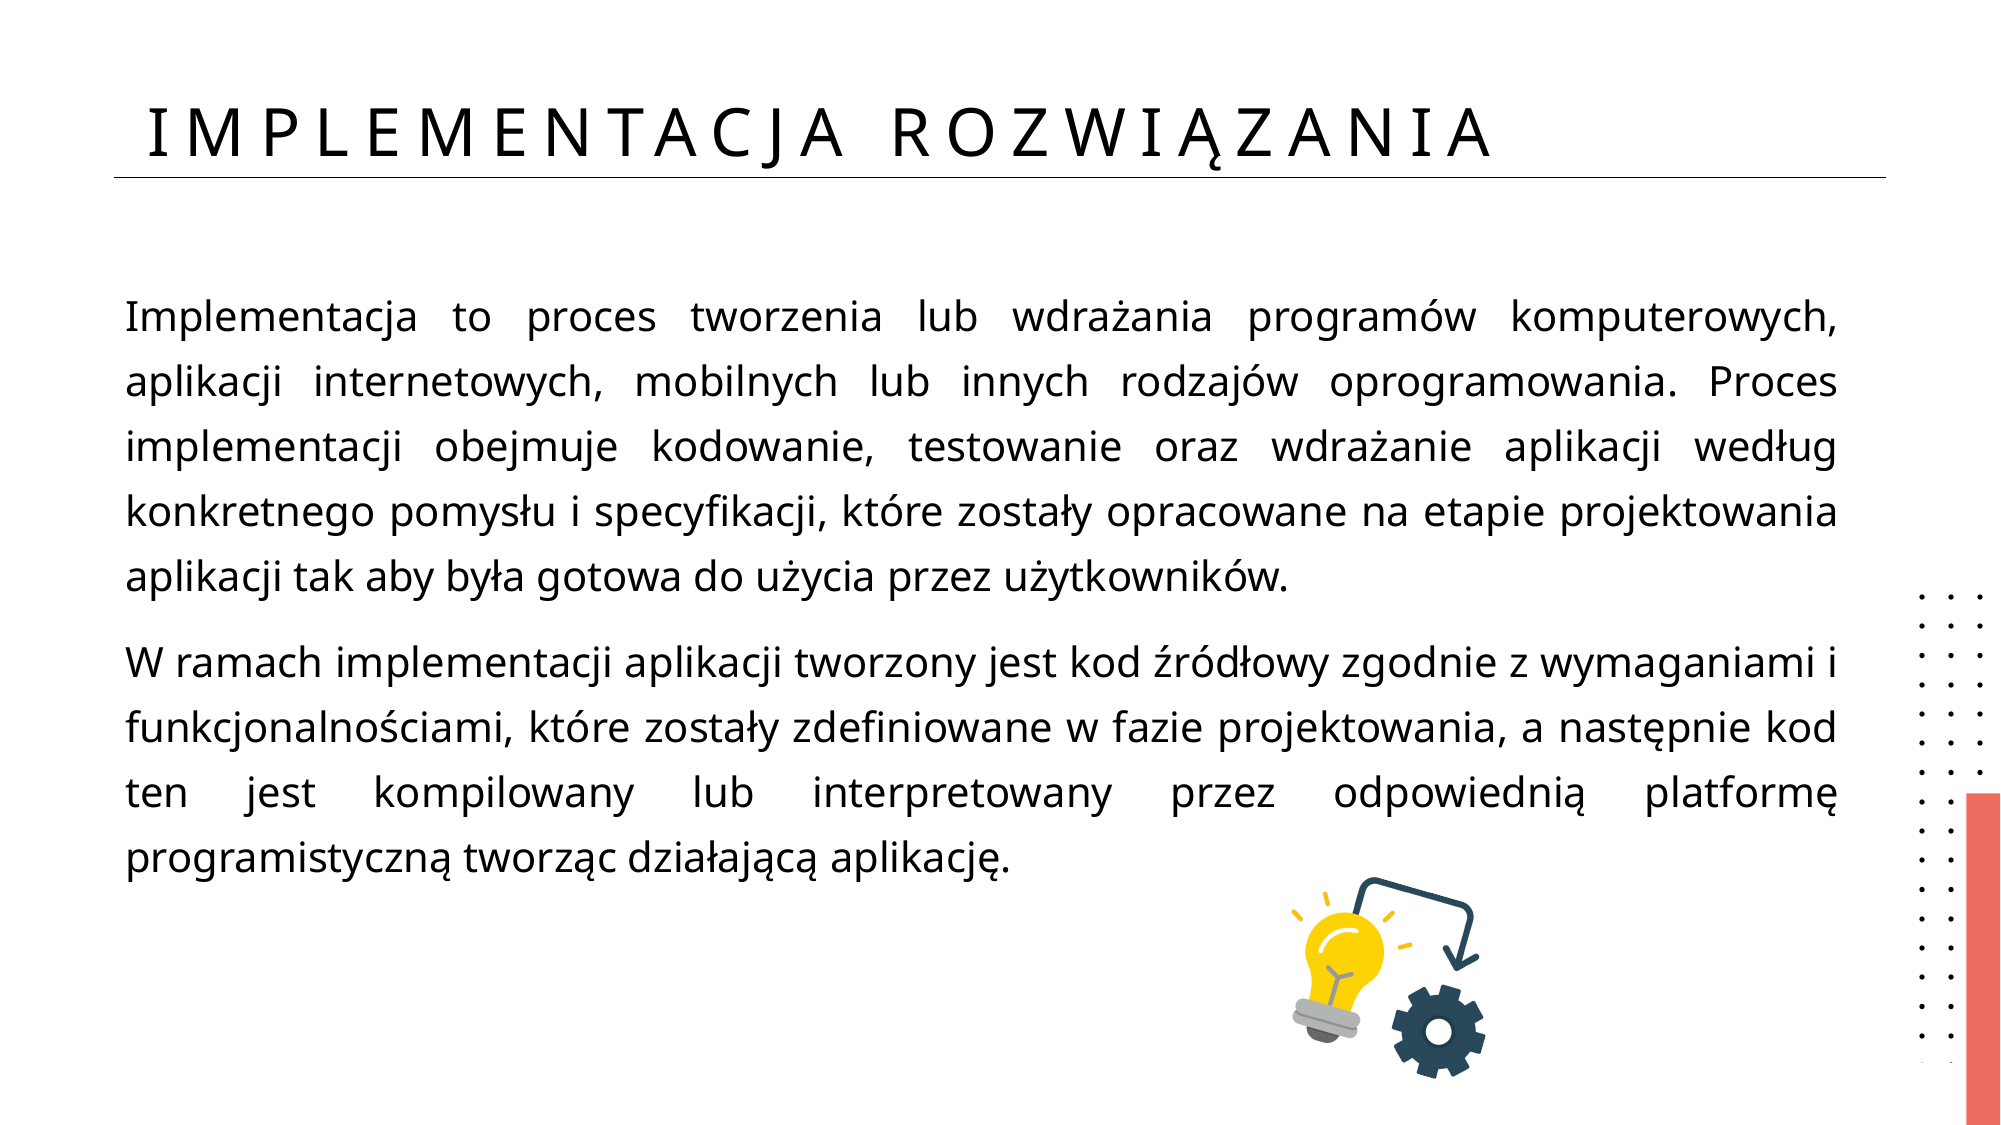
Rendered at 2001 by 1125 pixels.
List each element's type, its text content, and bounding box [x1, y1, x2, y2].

list Implementacja to proces tworzenia lub wdrażania programów komputerowych, aplikacji internetowych, mobilnych lub innych rodzajów oprogramowania. Proces implementacji obejmuje kodowanie, testowanie oraz wdrażanie aplikacji według konkretnego pomysłu i specyfikacji, które zostały opracowane na etapie projektowania aplikacji tak aby była gotowa do użycia przez użytkowników. W ramach implementacji aplikacji tworzony jest kod źródłowy zgodnie z wymaganiami i funkcjonalnościami, które zostały zdefiniowane w fazie projektowania, a następnie kod ten jest kompilowany lub interpretowany przez odpowiednią platformę programistyczną tworząc działającą aplikację. [110, 266, 1855, 909]
picture [1259, 858, 1518, 1088]
picture [1907, 582, 1994, 1064]
title Implementacja rozwiązania [132, 0, 1832, 177]
